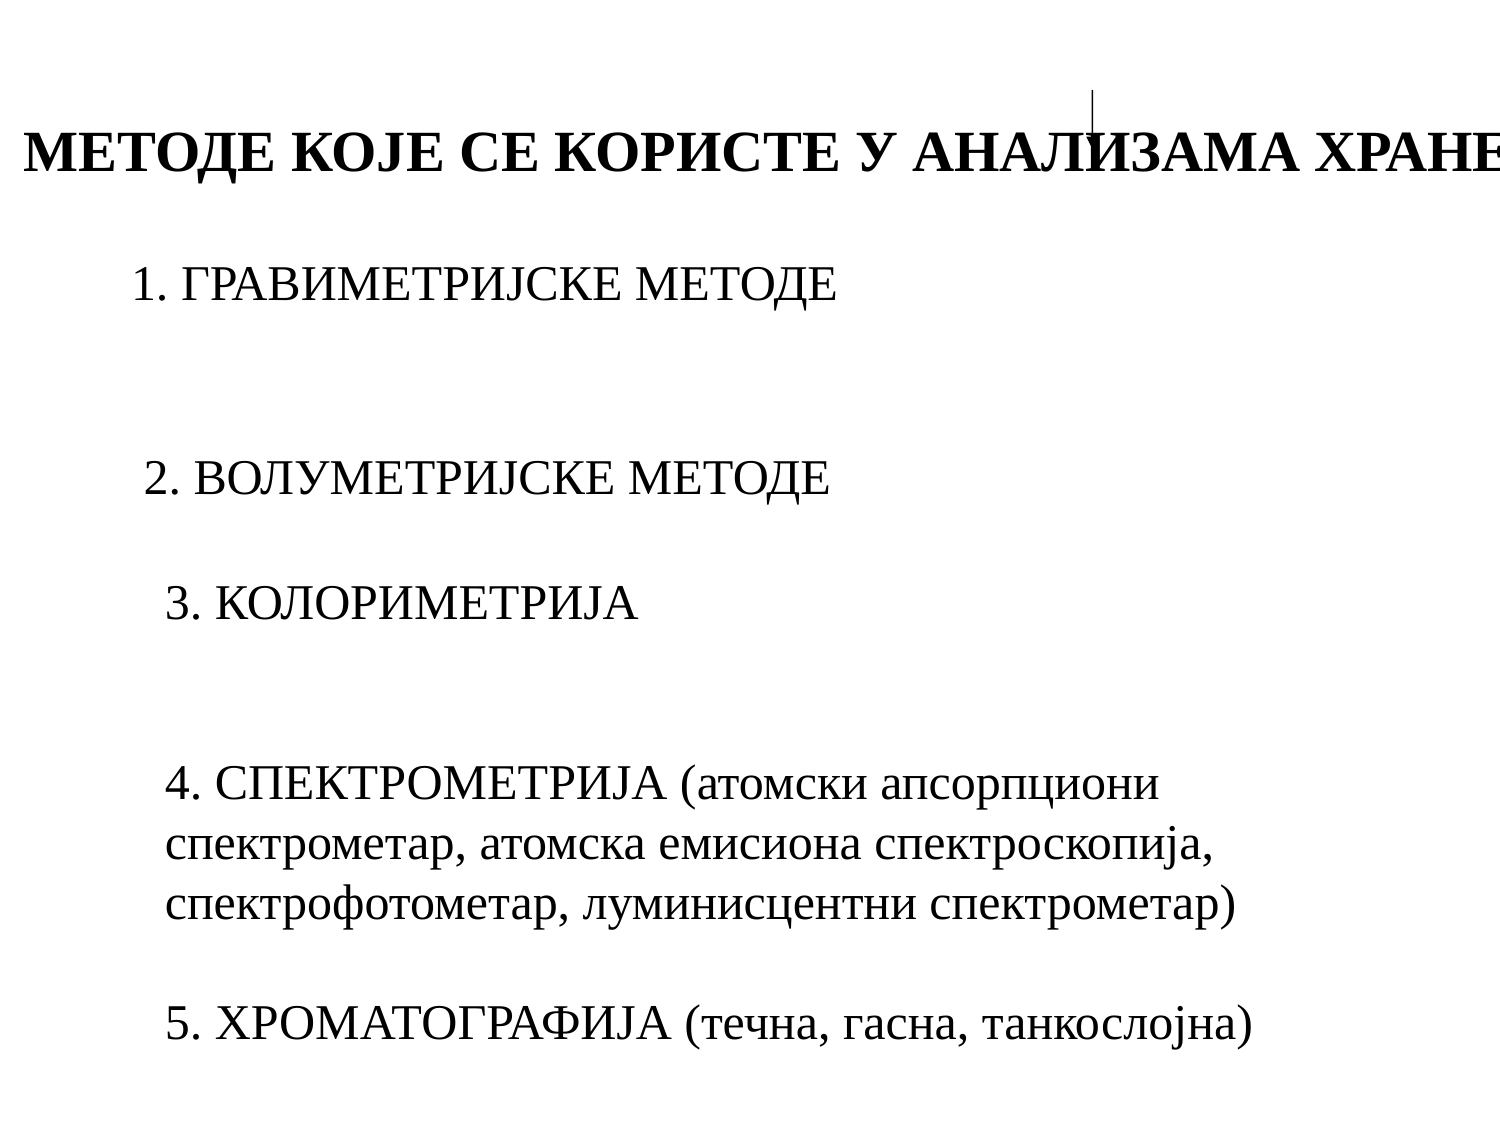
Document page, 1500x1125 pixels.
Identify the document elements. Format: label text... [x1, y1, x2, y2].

text_box МЕТОДЕ КОЈЕ СЕ КОРИСТЕ У АНАЛИЗАМА ХРАНЕ [8, 106, 1500, 191]
text_box 3. КОЛОРИМЕТРИЈА 4. СПЕКТРОМЕТРИЈА (атомски апсорпциони спектрометар, атомска емисиона спектроскопија, спектрофотометар, луминисцентни спектрометар) 5. ХРОМАТОГРАФИЈА (течна, гасна, танкослојна) [149, 562, 1425, 1125]
text_box 1. ГРАВИМЕТРИЈСКЕ МЕТОДЕ [116, 243, 854, 319]
text_box 2. ВОЛУМЕТРИЈСКЕ МЕТОДЕ [128, 437, 847, 513]
